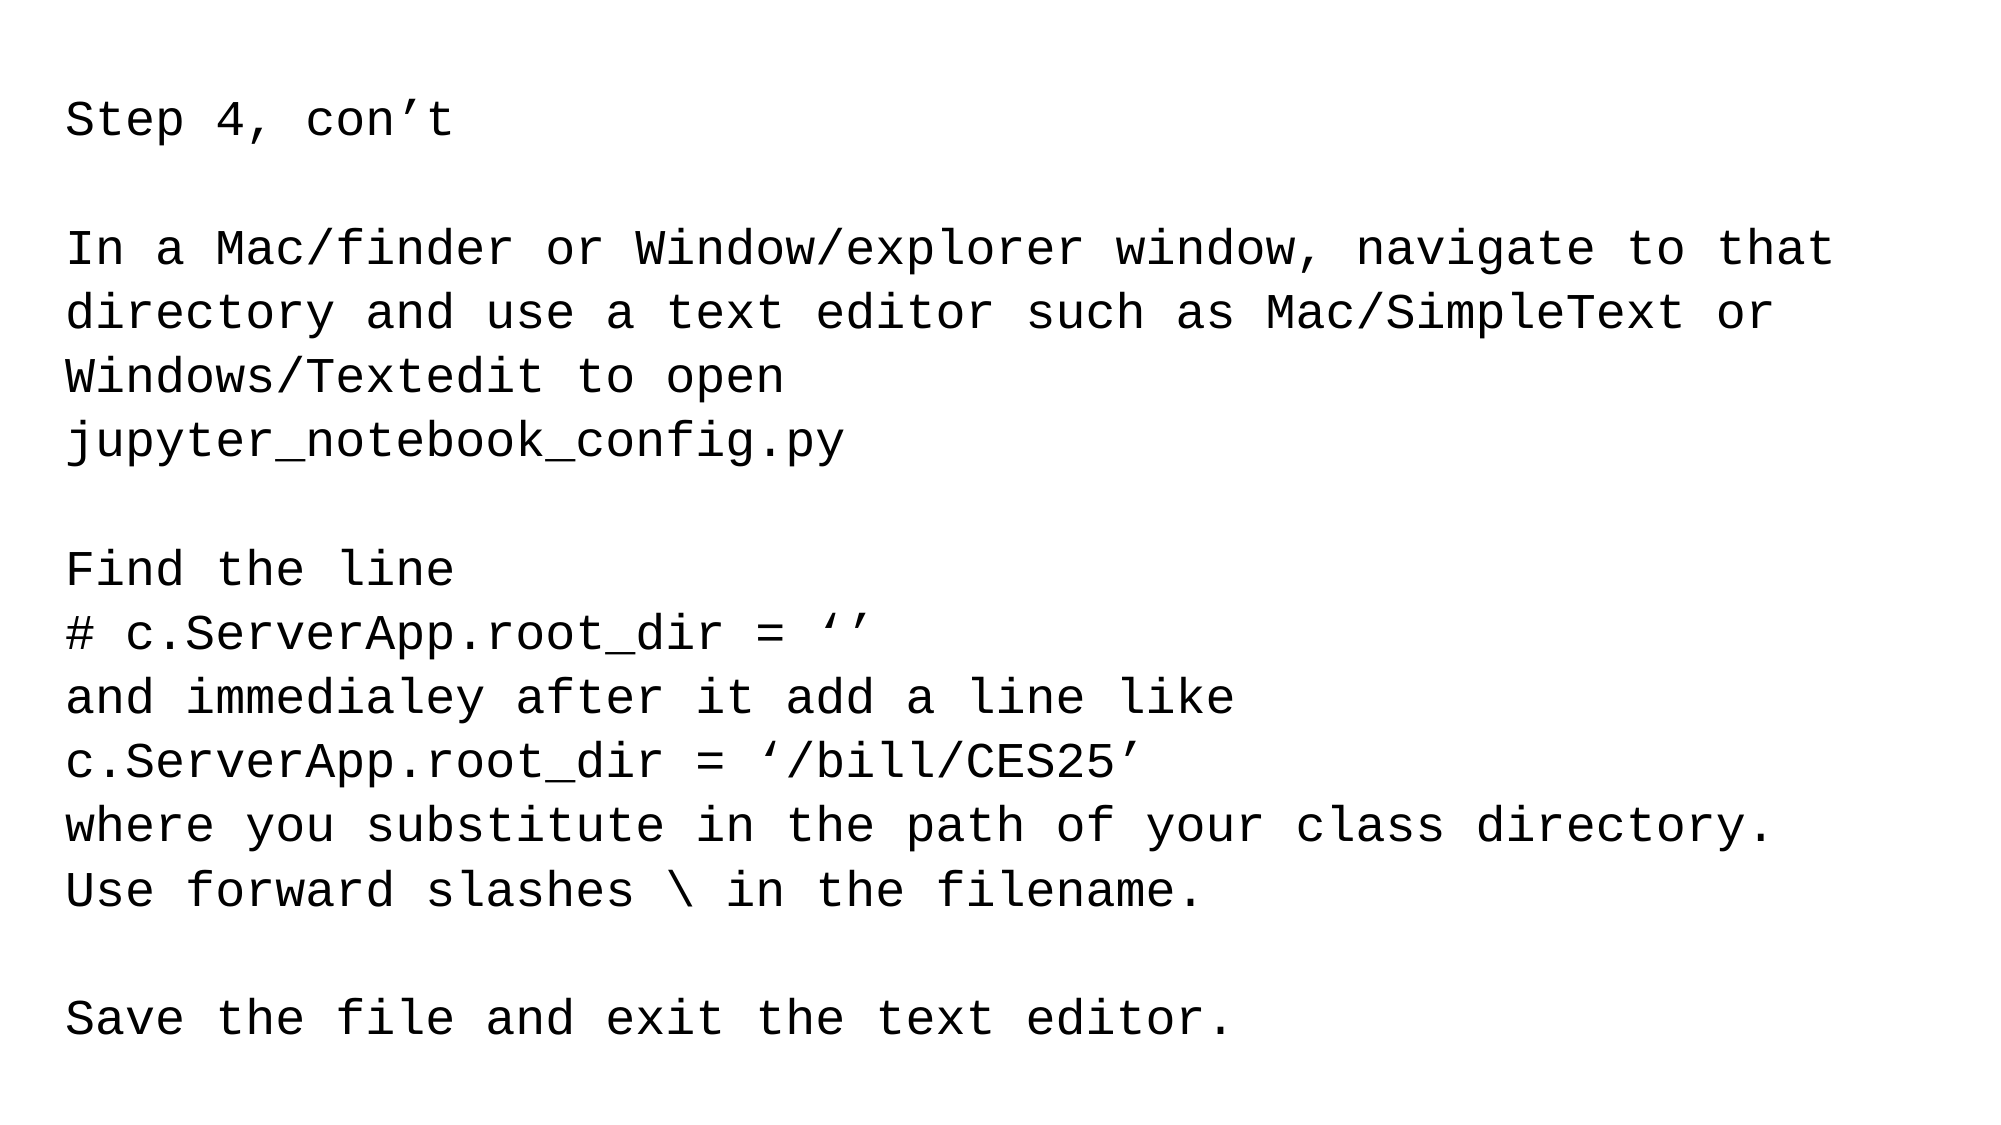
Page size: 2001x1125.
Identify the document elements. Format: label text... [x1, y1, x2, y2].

text_box Step 4, con’t In a Mac/finder or Window/explorer window, navigate to that directory and use a text editor such as Mac/SimpleText or Windows/Textedit to open jupyter_notebook_config.py Find the line # c.ServerApp.root_dir = ‘’ and immedialey after it add a line like c.ServerApp.root_dir = ‘/bill/CES25’ where you substitute in the path of your class directory. Use forward slashes \ in the filename. Save the file and exit the text editor. [50, 74, 1962, 1052]
